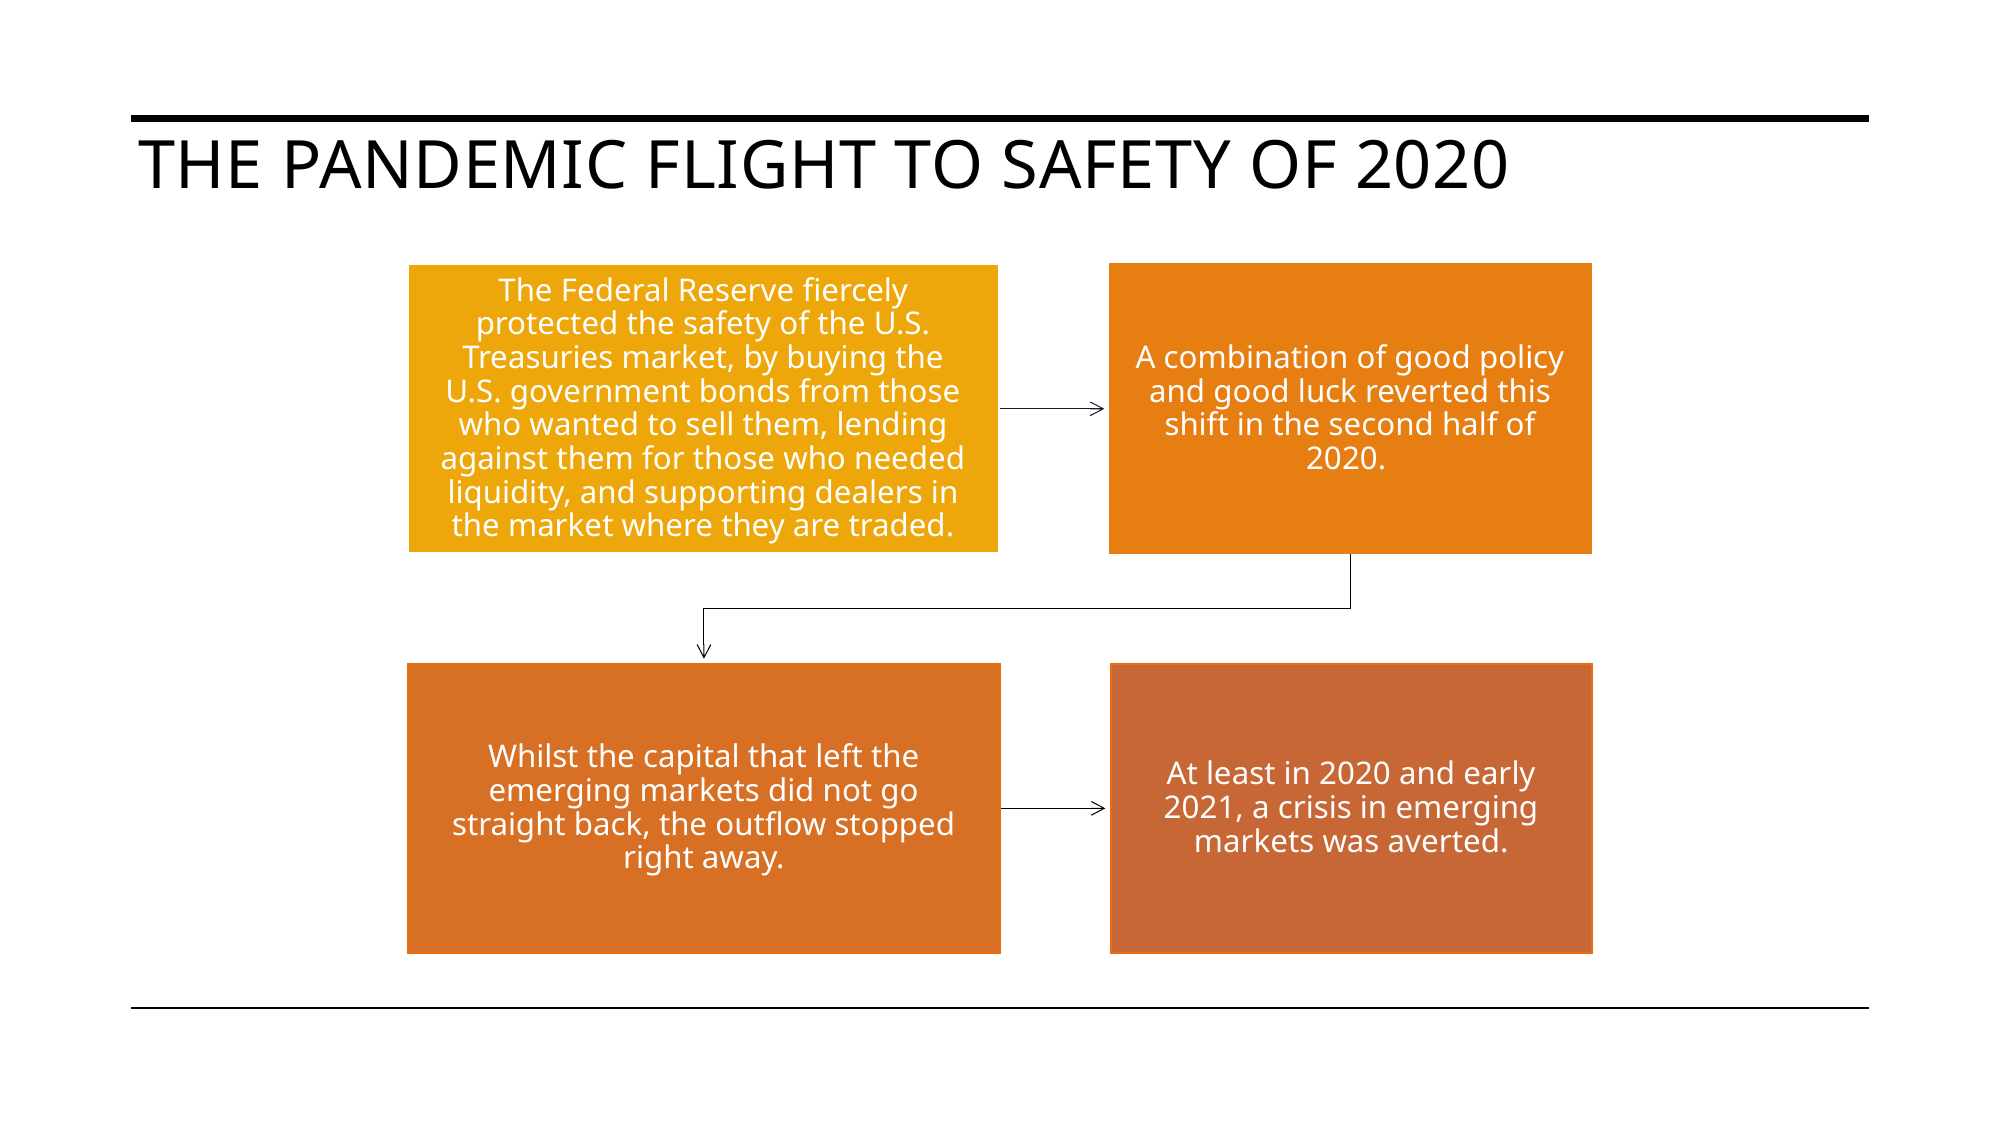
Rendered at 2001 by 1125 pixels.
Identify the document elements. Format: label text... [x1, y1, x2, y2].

title The pandemic flight to safety of 2020 [123, 114, 1877, 219]
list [167, 263, 1832, 954]
